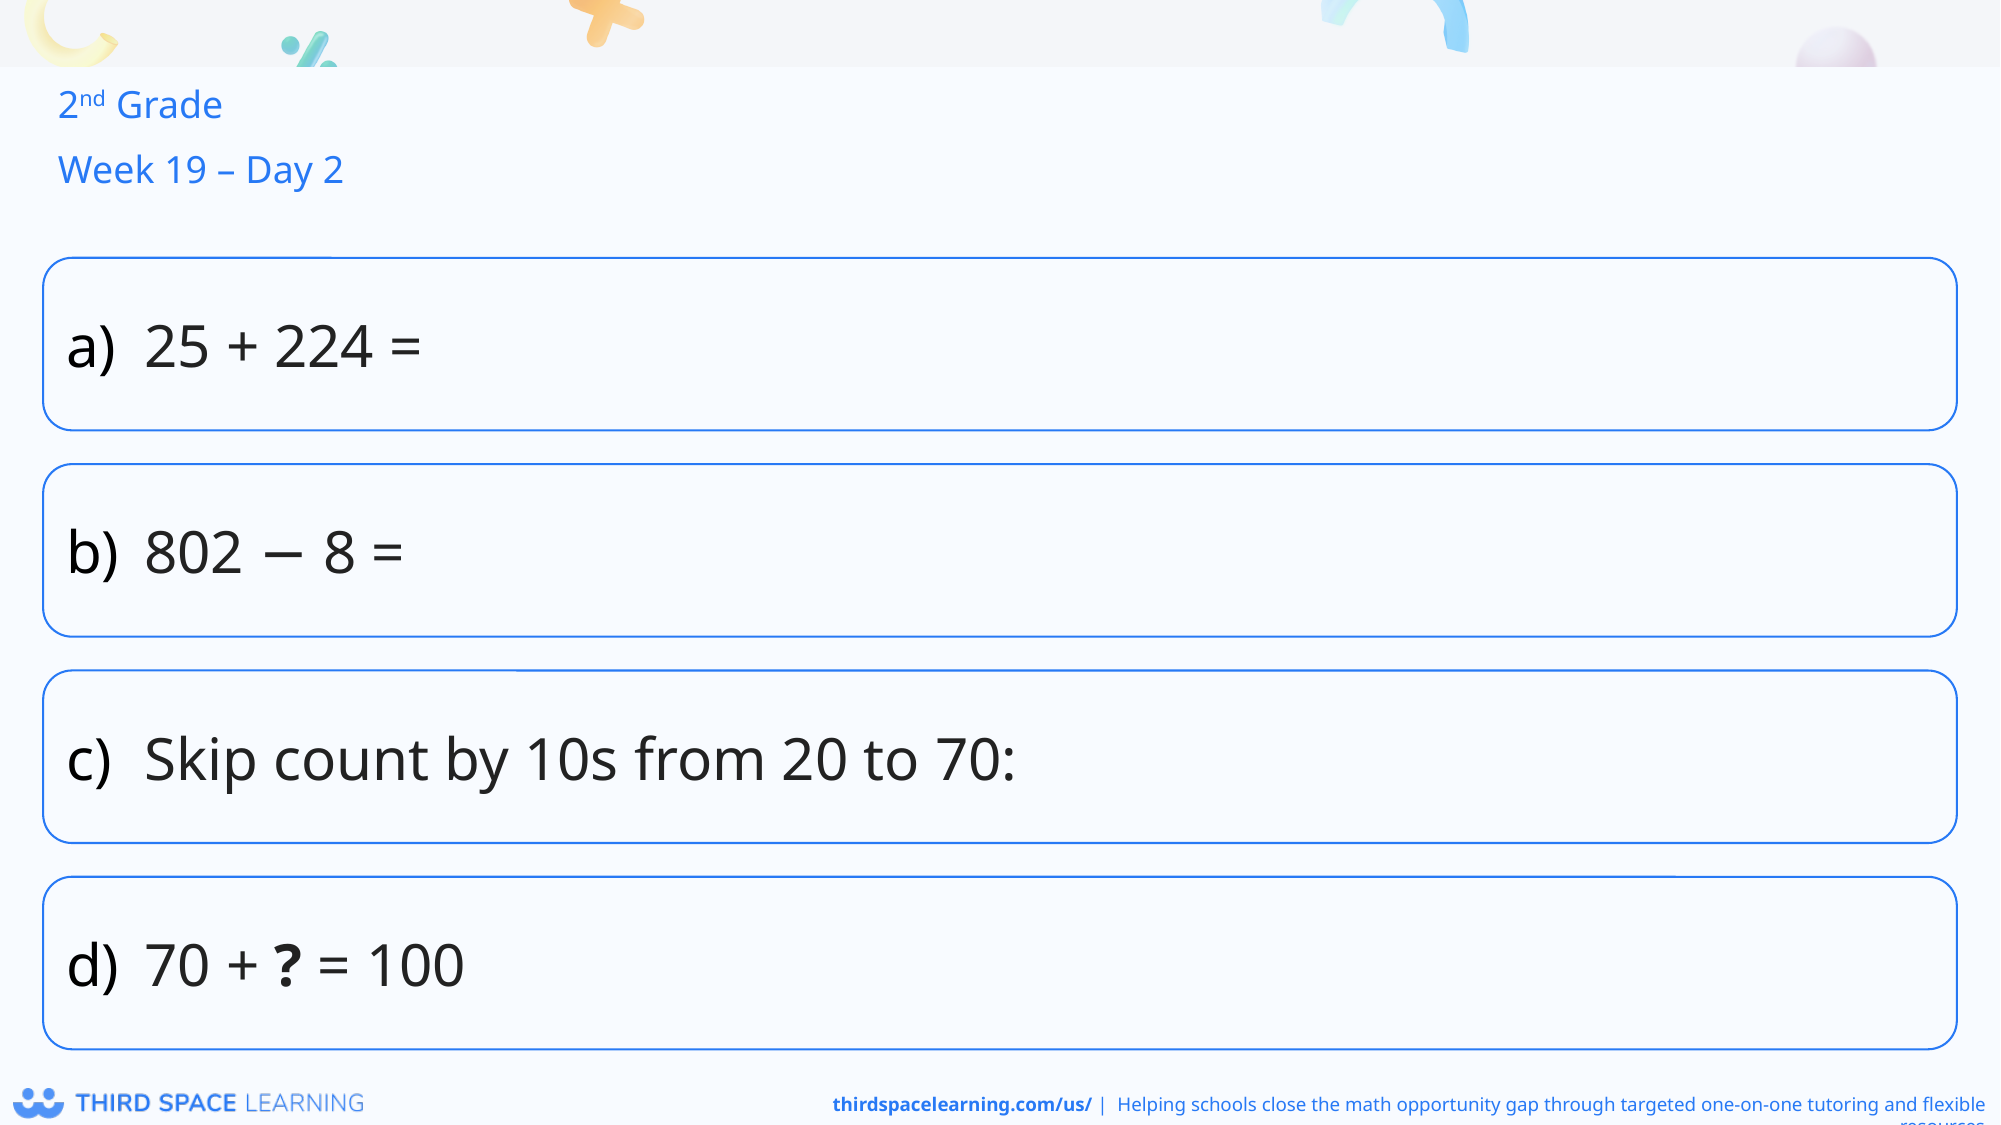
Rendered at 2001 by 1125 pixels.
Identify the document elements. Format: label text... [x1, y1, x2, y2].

list Skip count by 10s from 20 to 70: [129, 684, 1939, 829]
list 70 + ? = 100 [129, 891, 1939, 1035]
picture [13, 1088, 365, 1119]
picture [0, 0, 2000, 67]
list 25 + 224 = [129, 272, 1939, 416]
list 802 − 8 = [129, 478, 1939, 623]
text_box 2nd Grade Week 19 – Day 2 [43, 73, 509, 212]
